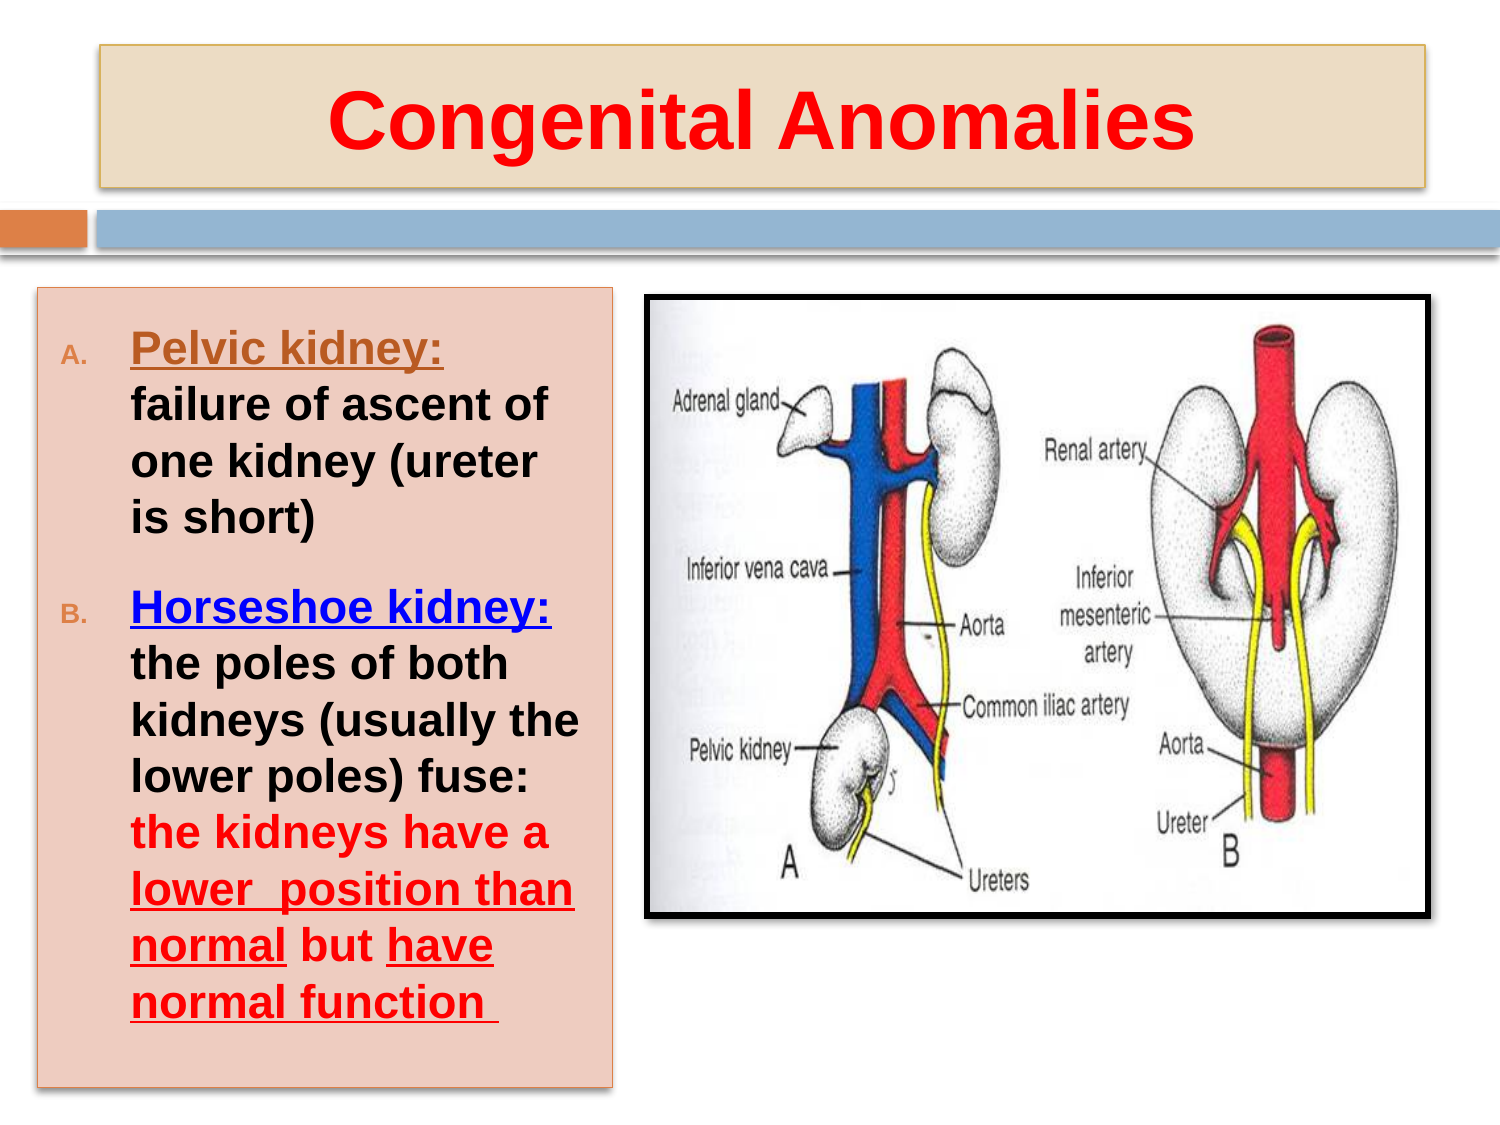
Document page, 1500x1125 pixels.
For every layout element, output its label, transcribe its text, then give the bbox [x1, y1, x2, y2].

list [649, 299, 1426, 913]
title Congenital Anomalies [99, 44, 1426, 188]
list Pelvic kidney: failure of ascent of one kidney (ureter is short) Horseshoe kidney: the poles of both kidneys (usually the lower poles) fuse: the kidneys have a lower position than normal but have normal function [37, 287, 613, 1088]
